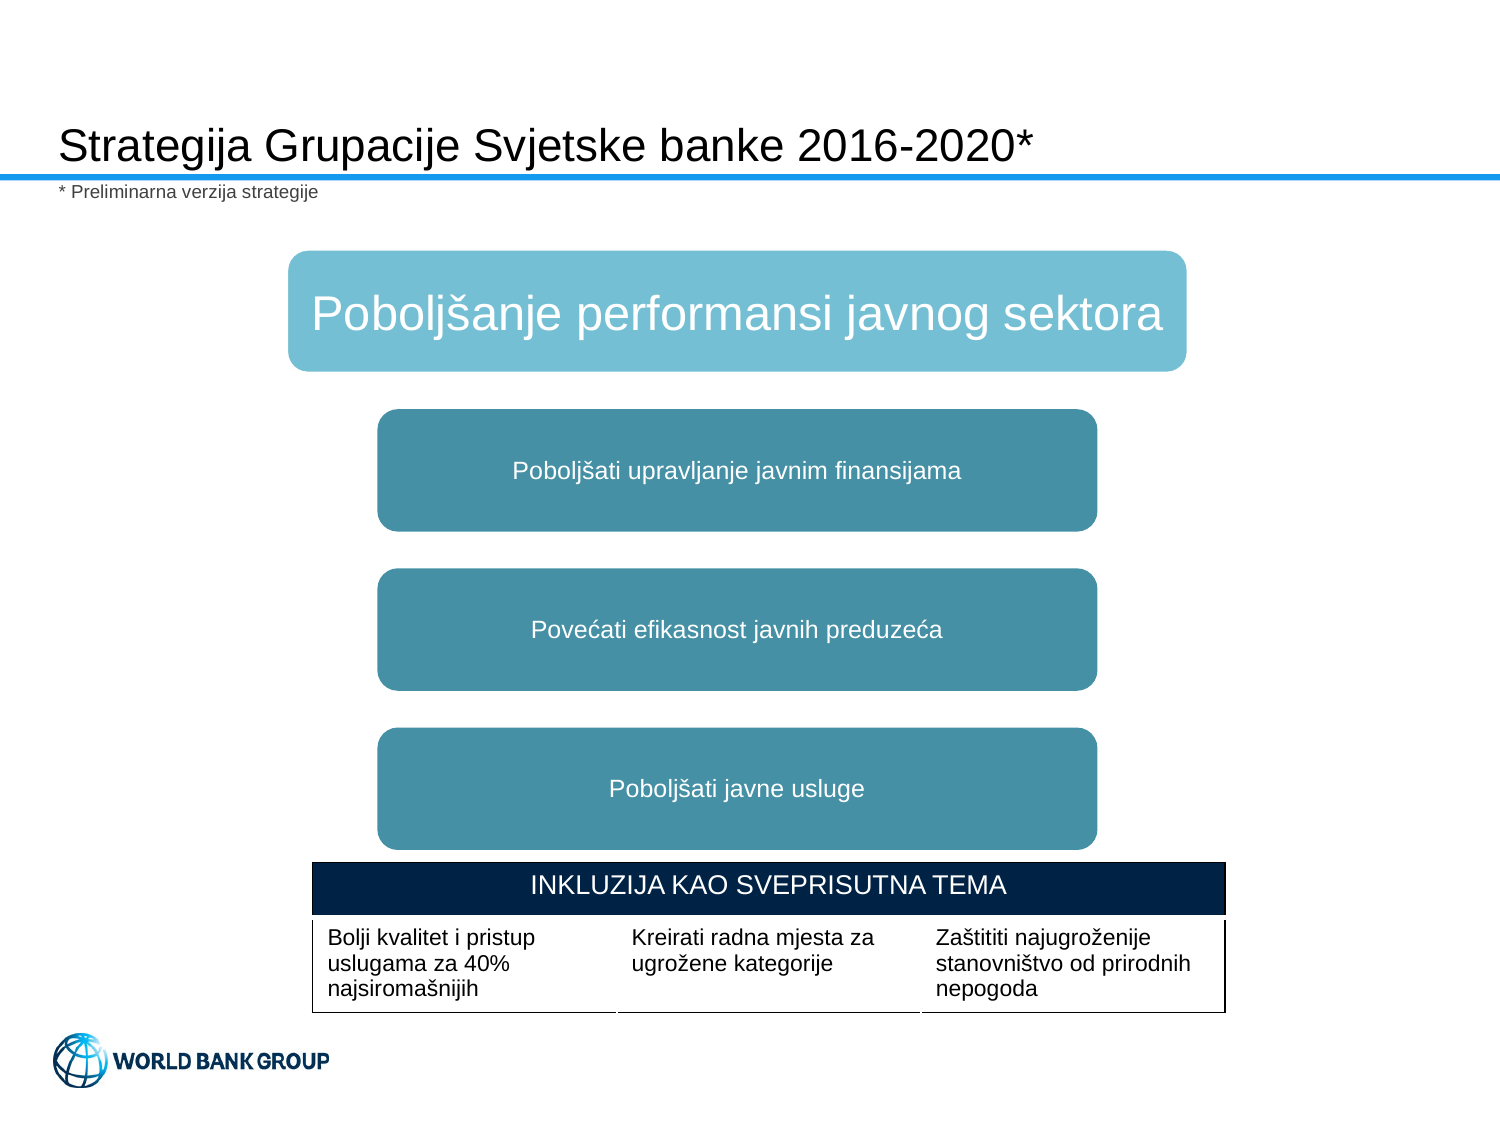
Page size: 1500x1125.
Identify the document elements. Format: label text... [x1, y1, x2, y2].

table_cell Zaštititi najugroženije stanovništvo od prirodnih nepogoda [922, 920, 1224, 1012]
table_header INKLUZIJA KAO SVEPRISUTNA TEMA [313, 863, 1224, 915]
picture [53, 1033, 329, 1088]
picture [69, 1043, 79, 1050]
footer * Preliminarna verzija strategije [58, 173, 807, 209]
title Strategija Grupacije Svjetske banke 2016-2020* [58, 49, 1447, 174]
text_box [174, 249, 1301, 851]
table_cell Bolji kvalitet i pristup uslugama za 40% najsiromašnijih [313, 920, 616, 1012]
picture [807, 174, 1500, 180]
picture [0, 174, 58, 180]
table_cell Kreirati radna mjesta za ugrožene kategorije [618, 920, 920, 1012]
picture [77, 1045, 85, 1055]
